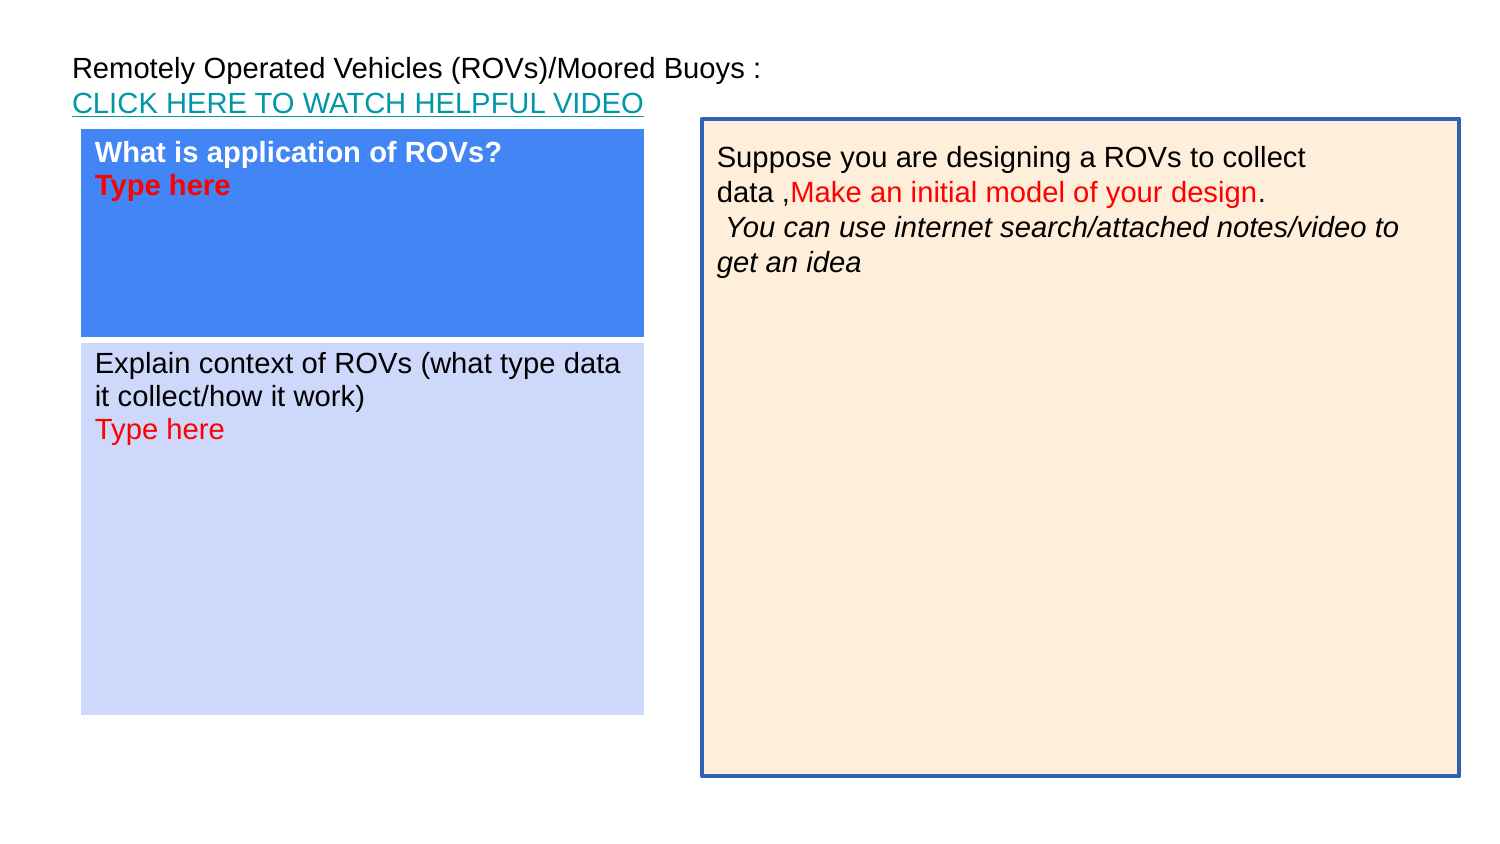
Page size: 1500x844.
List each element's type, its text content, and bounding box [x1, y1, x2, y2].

text_box Remotely Operated Vehicles (ROVs)/Moored Buoys : CLICK HERE TO WATCH HELPFUL VIDEO [57, 42, 1331, 128]
text_box [700, 117, 1461, 778]
table_header What is application of ROVs? Type here [81, 129, 644, 337]
table_cell Explain context of ROVs (what type data it collect/how it work) Type here [81, 343, 644, 715]
text_box Suppose you are designing a ROVs to collect data ,Make an initial model of your design. You can use internet search/attached notes/video to get an idea [702, 131, 1449, 321]
